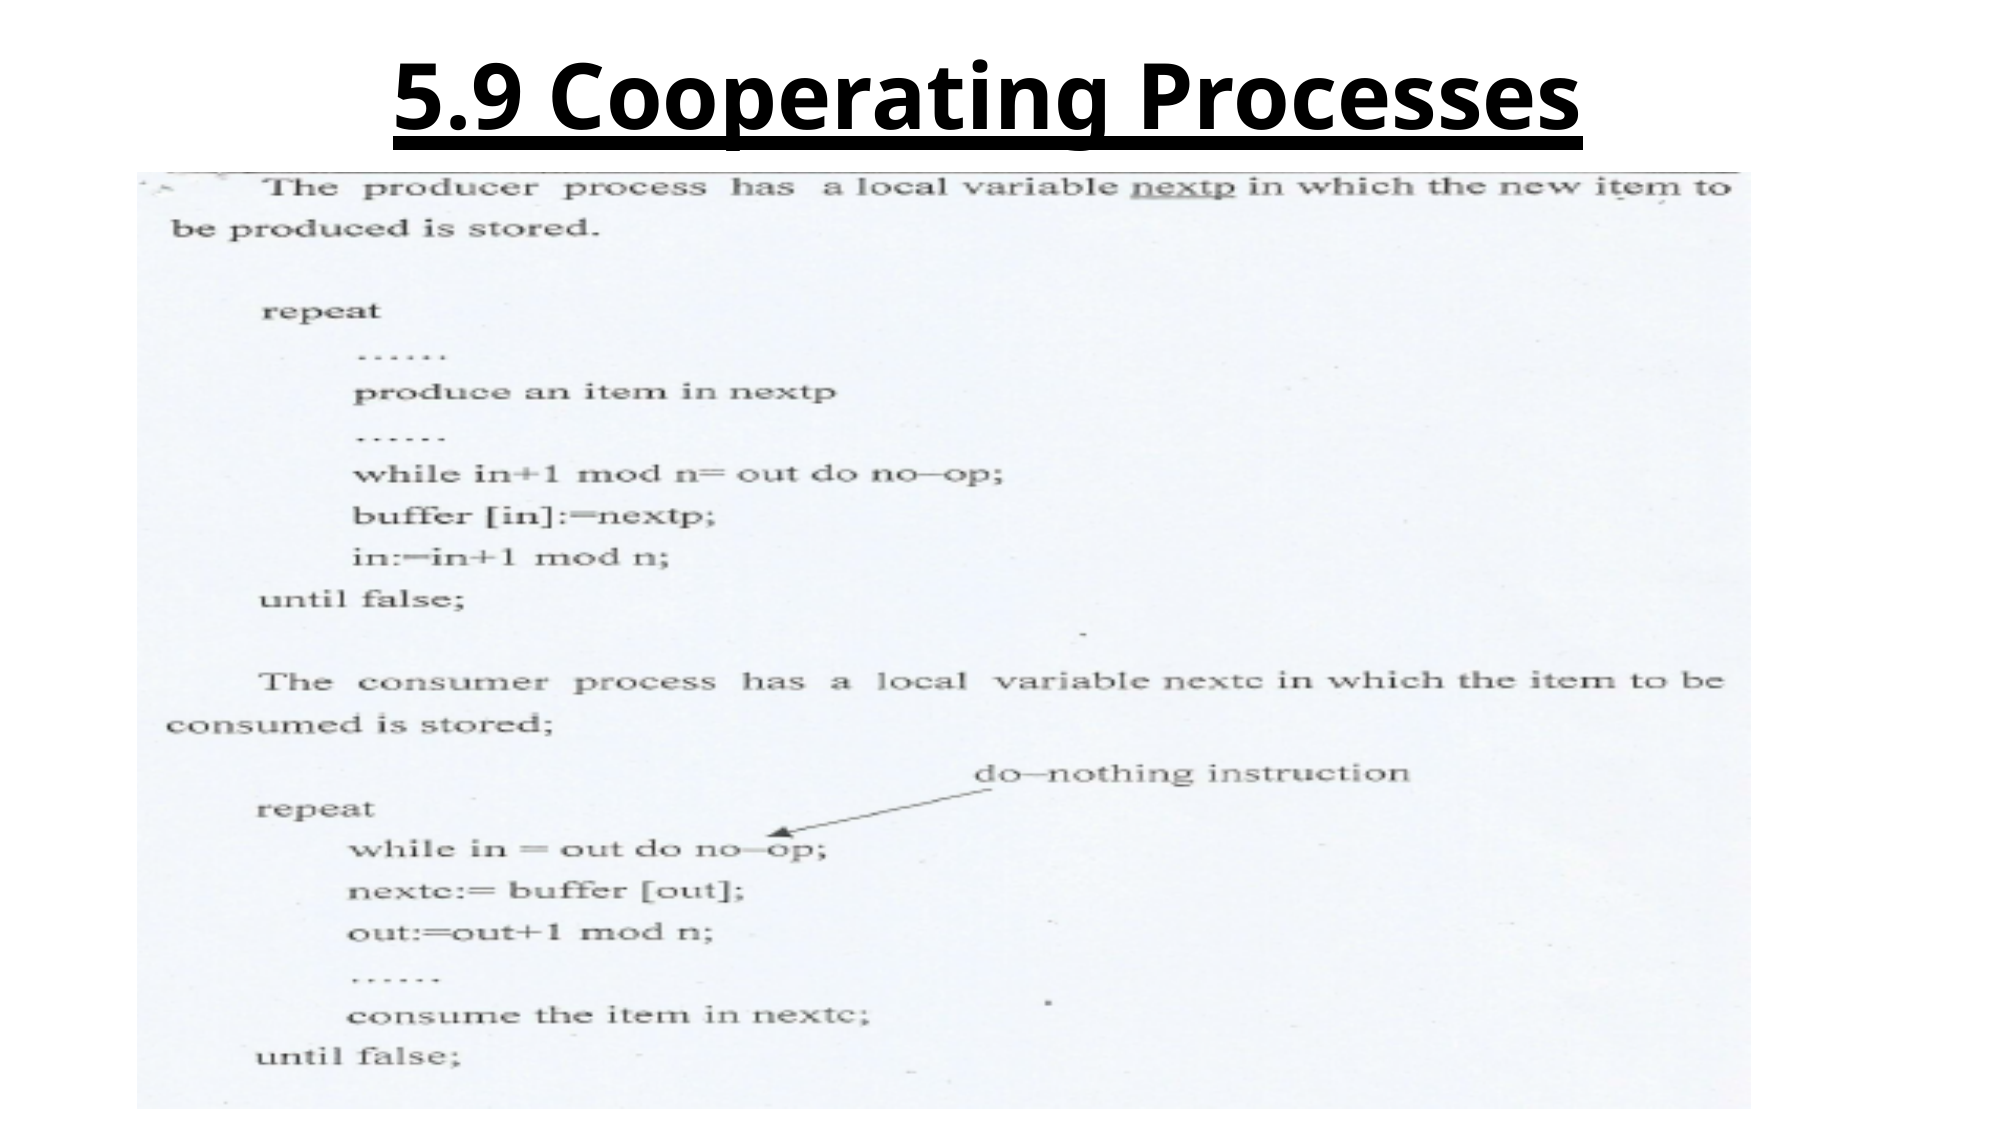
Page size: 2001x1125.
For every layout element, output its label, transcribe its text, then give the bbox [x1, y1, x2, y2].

text_box [0, 0, 2000, 75]
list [137, 172, 1751, 1109]
title 5.9 Cooperating Processes [137, 76, 1863, 173]
